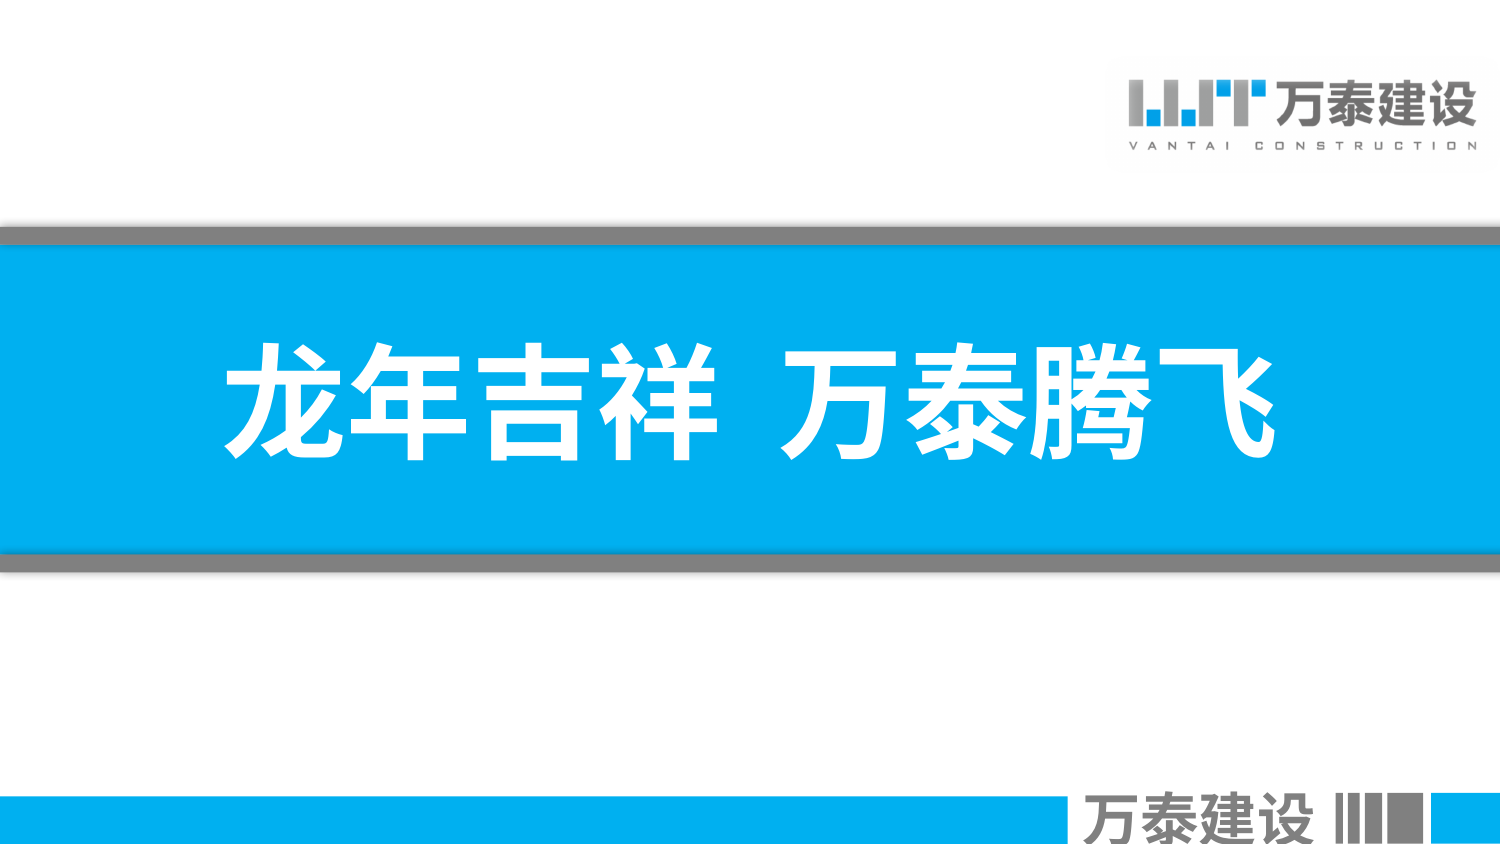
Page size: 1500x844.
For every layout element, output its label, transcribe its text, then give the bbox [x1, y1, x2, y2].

picture [1104, 55, 1500, 174]
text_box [0, 775, 1500, 844]
text_box [0, 553, 1500, 574]
text_box [0, 225, 1500, 247]
text_box 龙年吉祥 万泰腾飞 [0, 252, 1500, 546]
